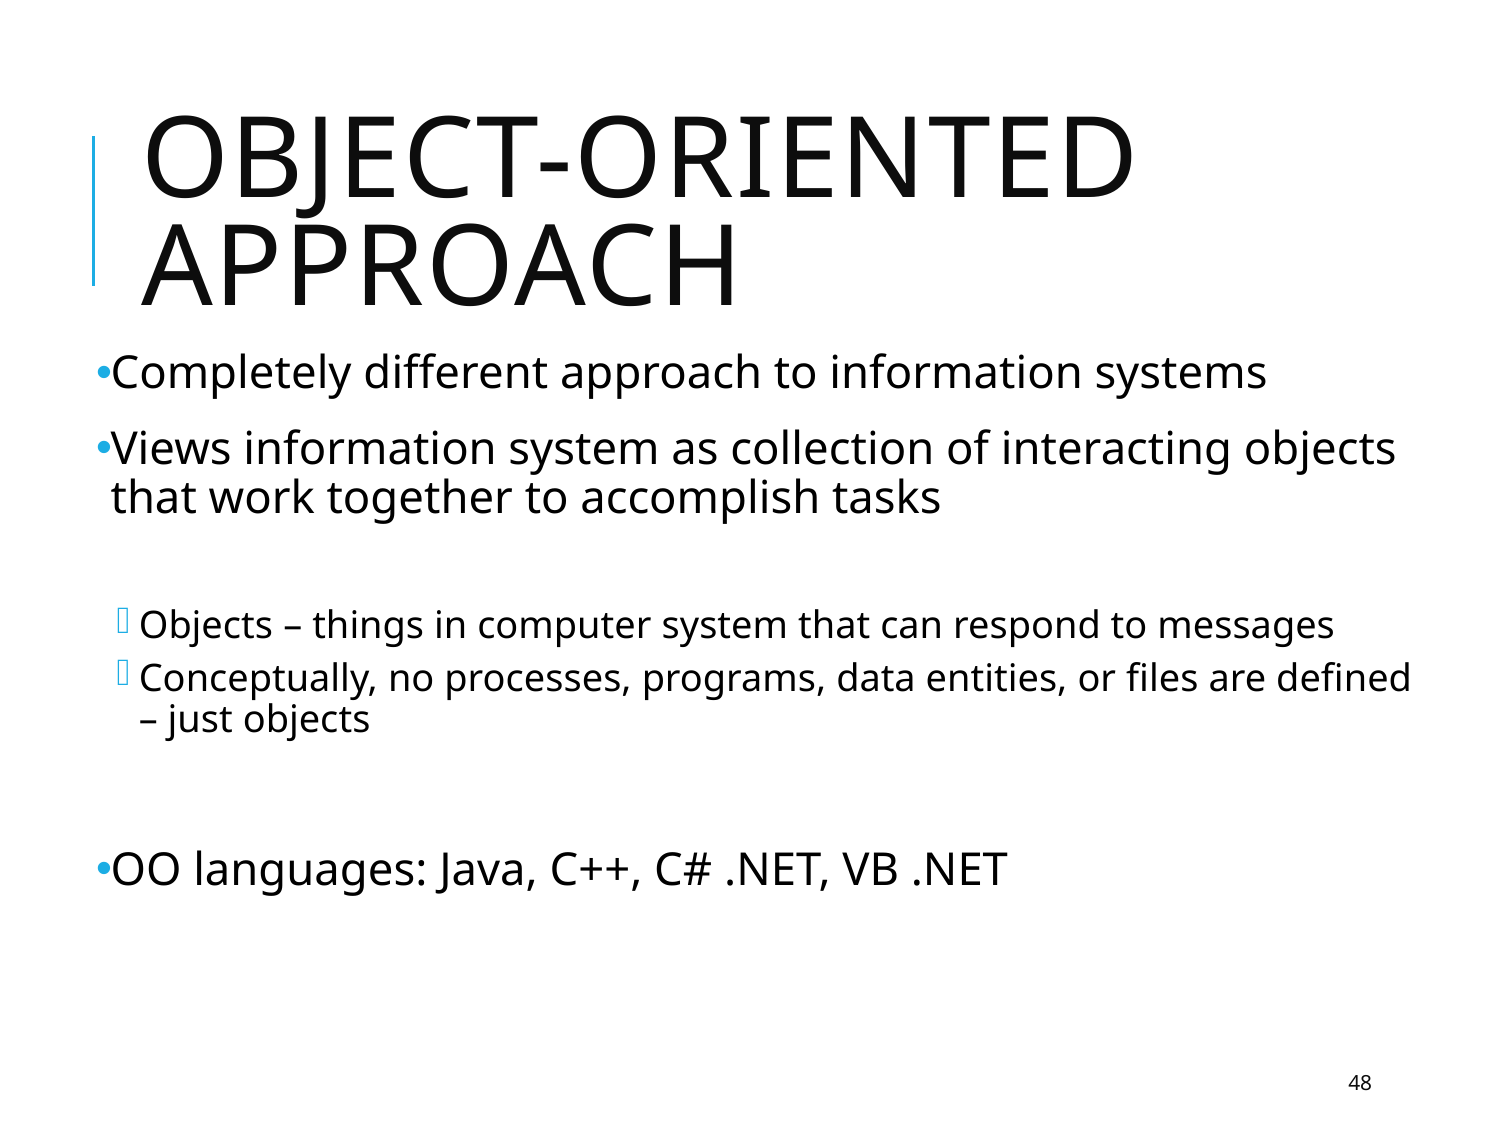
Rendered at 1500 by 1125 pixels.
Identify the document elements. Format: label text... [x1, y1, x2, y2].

title Object-Oriented Approach [126, 96, 1322, 341]
slide_number 48 [1333, 1061, 1454, 1107]
list Completely different approach to information systems Views information system as collection of interacting objects that work together to accomplish tasks Objects – things in computer system that can respond to messages Conceptually, no processes, programs, data entities, or files are defined – just objects OO languages: Java, C++, C# .NET, VB .NET [88, 341, 1447, 905]
